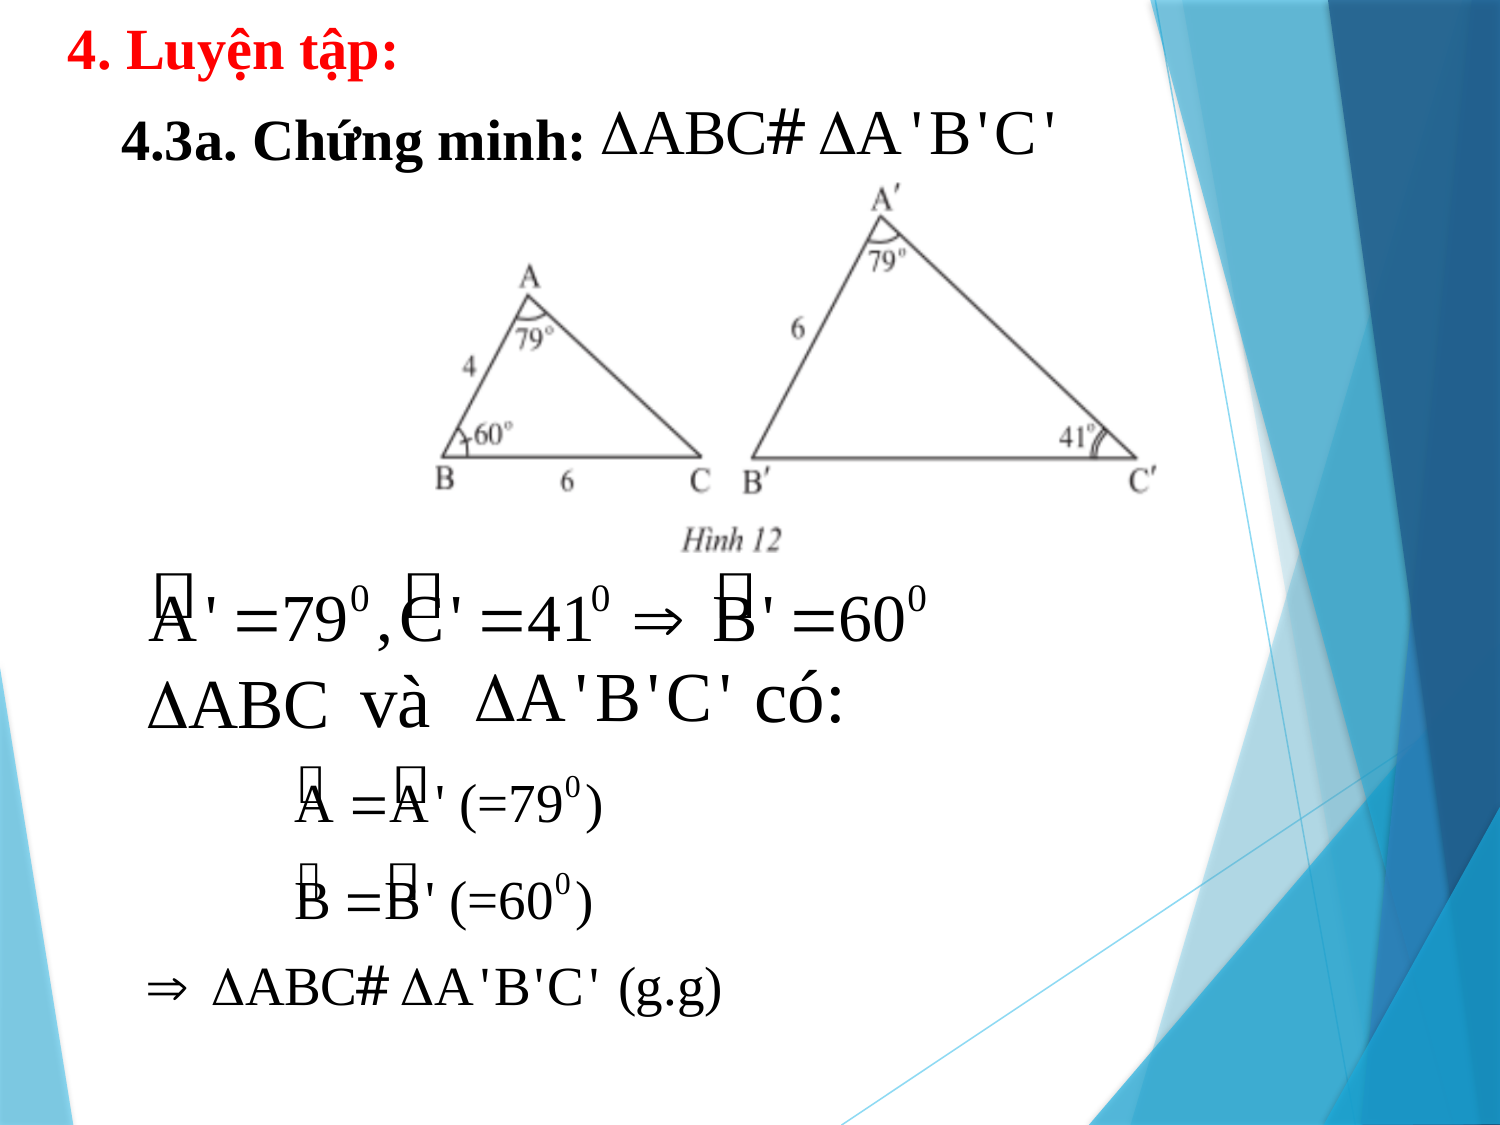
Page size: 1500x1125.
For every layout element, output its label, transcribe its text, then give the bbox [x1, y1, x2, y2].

text_box 4.3a. Chứng minh: [106, 90, 1110, 180]
text_box và [345, 674, 512, 751]
text_box 4. Luyện tập: [53, 4, 609, 89]
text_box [287, 755, 612, 942]
text_box có: [744, 674, 906, 745]
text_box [139, 559, 937, 666]
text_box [463, 657, 741, 740]
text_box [139, 957, 732, 1030]
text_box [135, 663, 339, 747]
picture [435, 175, 1157, 554]
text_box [590, 95, 1063, 172]
